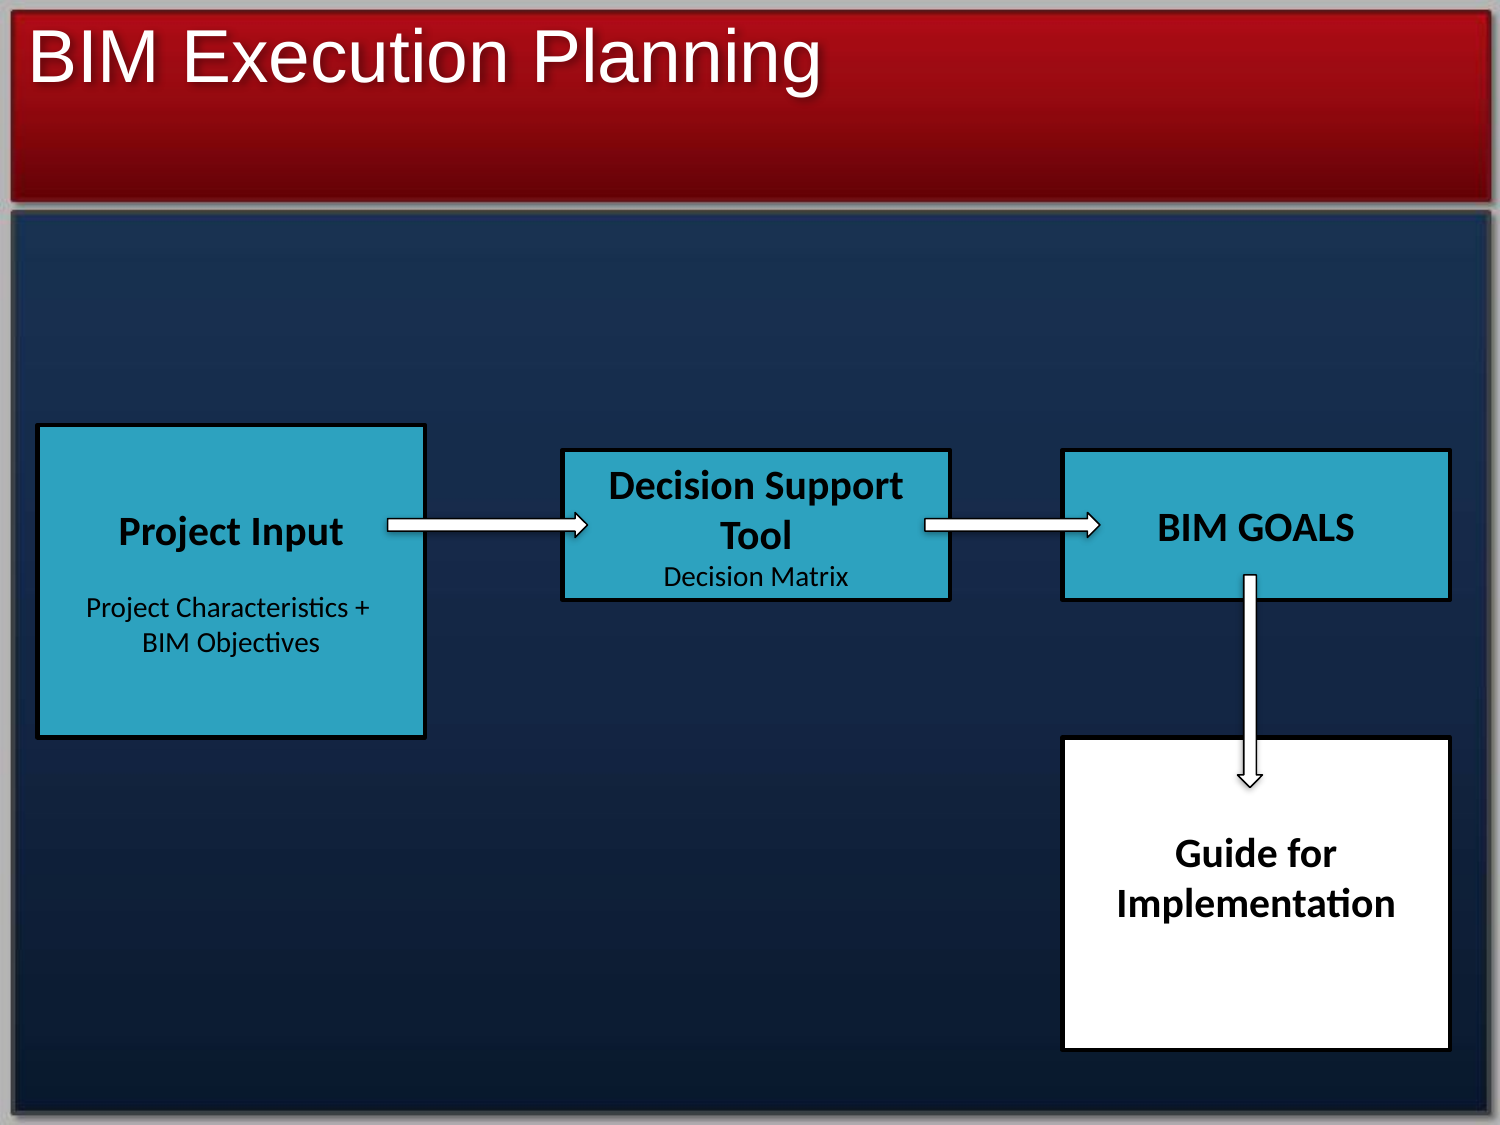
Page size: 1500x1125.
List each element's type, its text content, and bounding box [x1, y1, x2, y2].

text_box [386, 511, 589, 539]
text_box Decision Support Tool Decision Matrix [560, 448, 952, 602]
text_box Guide for Implementation [1060, 735, 1452, 1052]
text_box [1236, 574, 1264, 788]
text_box BIM Execution Planning [12, 0, 1013, 105]
text_box BIM GOALS [1060, 448, 1452, 602]
picture [0, 0, 1500, 1125]
text_box [924, 511, 1101, 539]
text_box Project Input Project Characteristics + BIM Objectives [35, 423, 427, 740]
